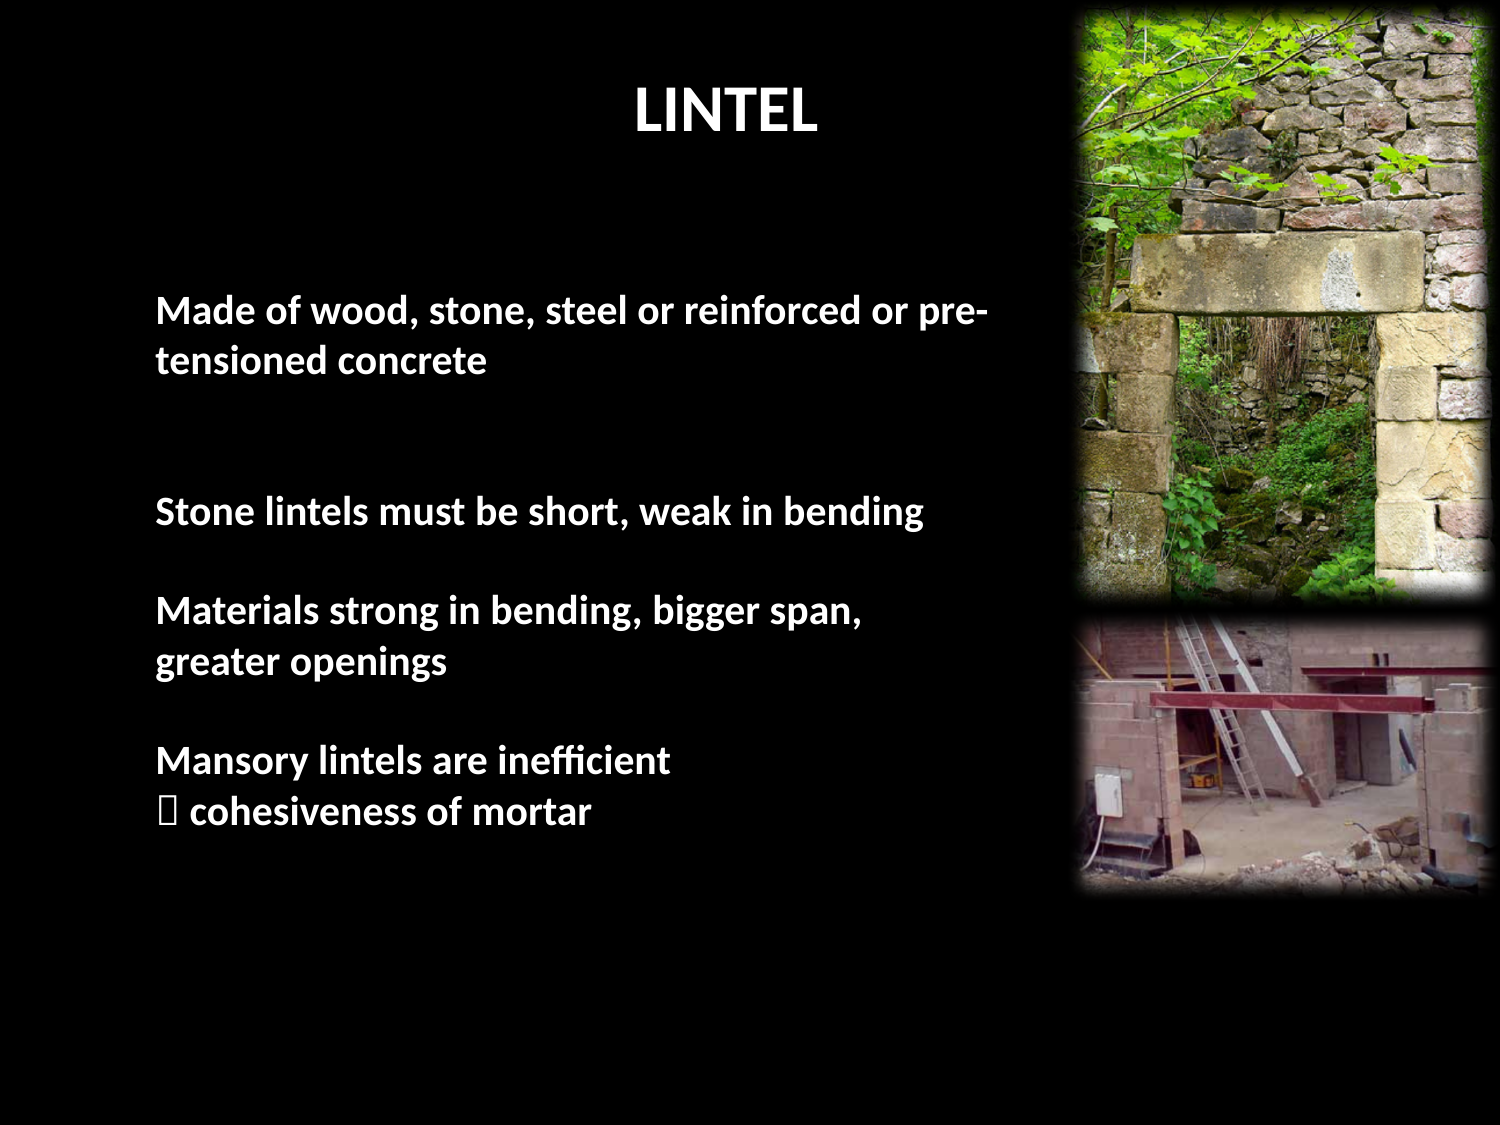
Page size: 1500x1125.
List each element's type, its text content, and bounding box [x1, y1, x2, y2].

title LINTEL [480, 56, 973, 153]
text_box Made of wood, stone, steel or reinforced or pre-tensioned concrete Stone lintels must be short, weak in bending Materials strong in bending, bigger span, greater openings Mansory lintels are inefficient  cohesiveness of mortar [140, 175, 1008, 891]
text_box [1066, 0, 1500, 903]
